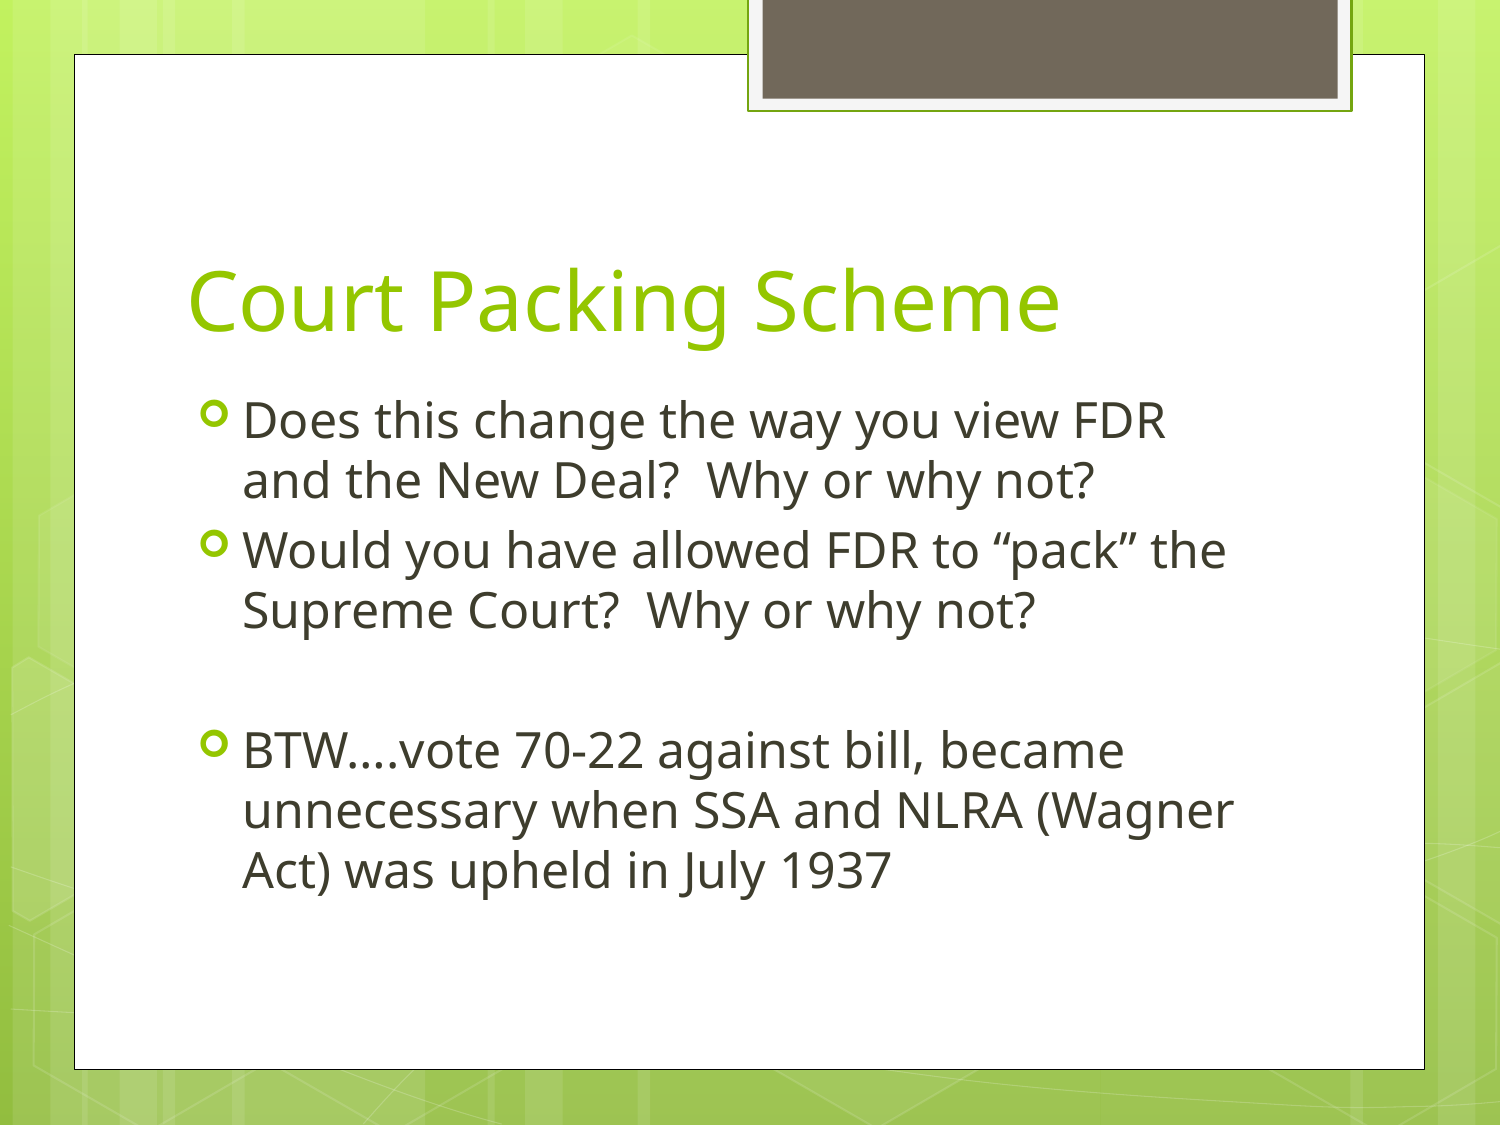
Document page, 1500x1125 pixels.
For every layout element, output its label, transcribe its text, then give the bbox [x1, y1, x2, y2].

list Does this change the way you view FDR and the New Deal? Why or why not? Would you have allowed FDR to “pack” the Supreme Court? Why or why not? BTW….vote 70-22 against bill, became unnecessary when SSA and NLRA (Wagner Act) was upheld in July 1937 [171, 381, 1283, 957]
title Court Packing Scheme [171, 168, 1324, 357]
